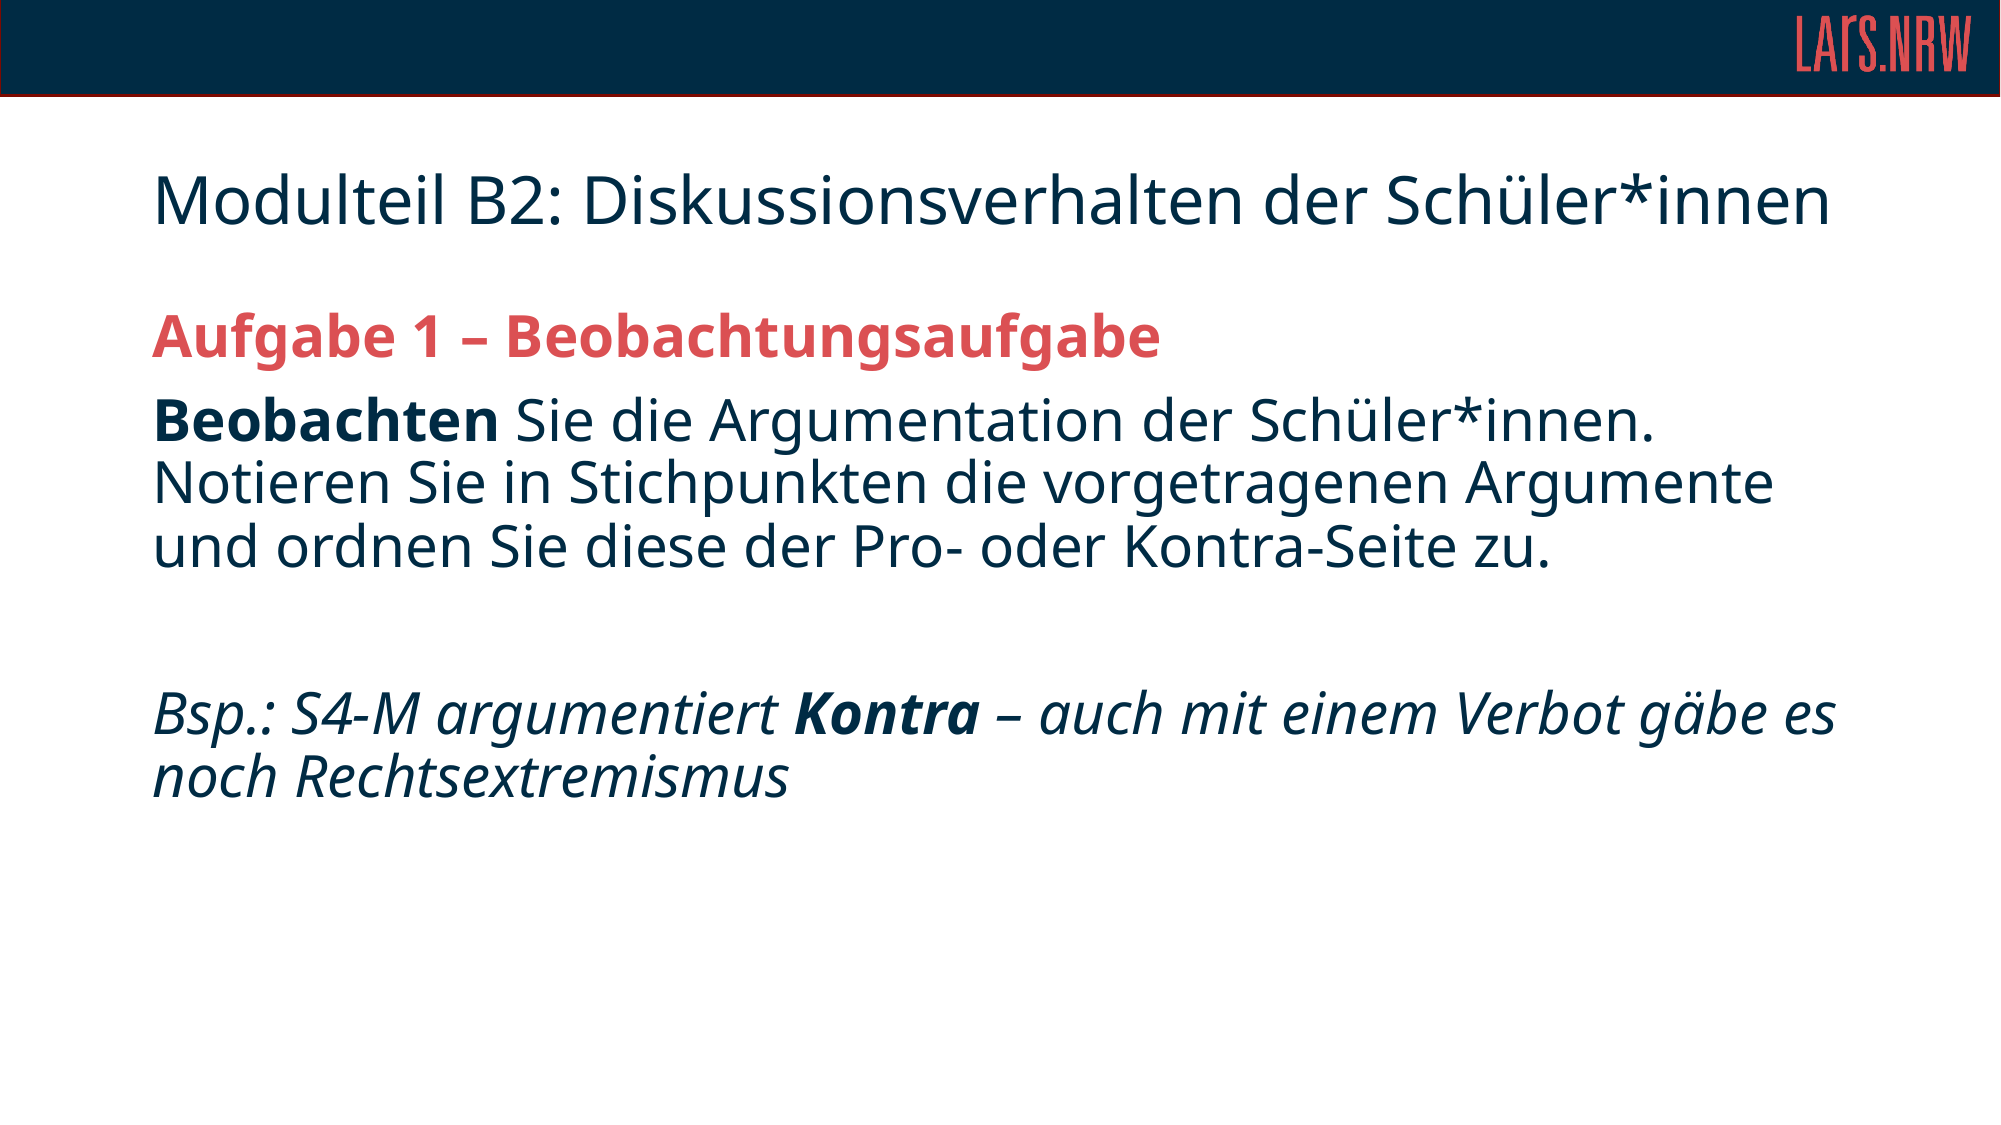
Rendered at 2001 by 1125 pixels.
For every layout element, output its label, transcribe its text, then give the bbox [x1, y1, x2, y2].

list Aufgabe 1 – Beobachtungsaufgabe Beobachten Sie die Argumentation der Schüler*innen. Notieren Sie in Stichpunkten die vorgetragenen Argumente und ordnen Sie diese der Pro- oder Kontra-Seite zu. Bsp.: S4-M argumentiert Kontra – auch mit einem Verbot gäbe es noch Rechtsextremismus [137, 299, 1863, 1014]
title Modulteil B2: Diskussionsverhalten der Schüler*innen [137, 128, 1863, 278]
picture [1779, 3, 1977, 86]
